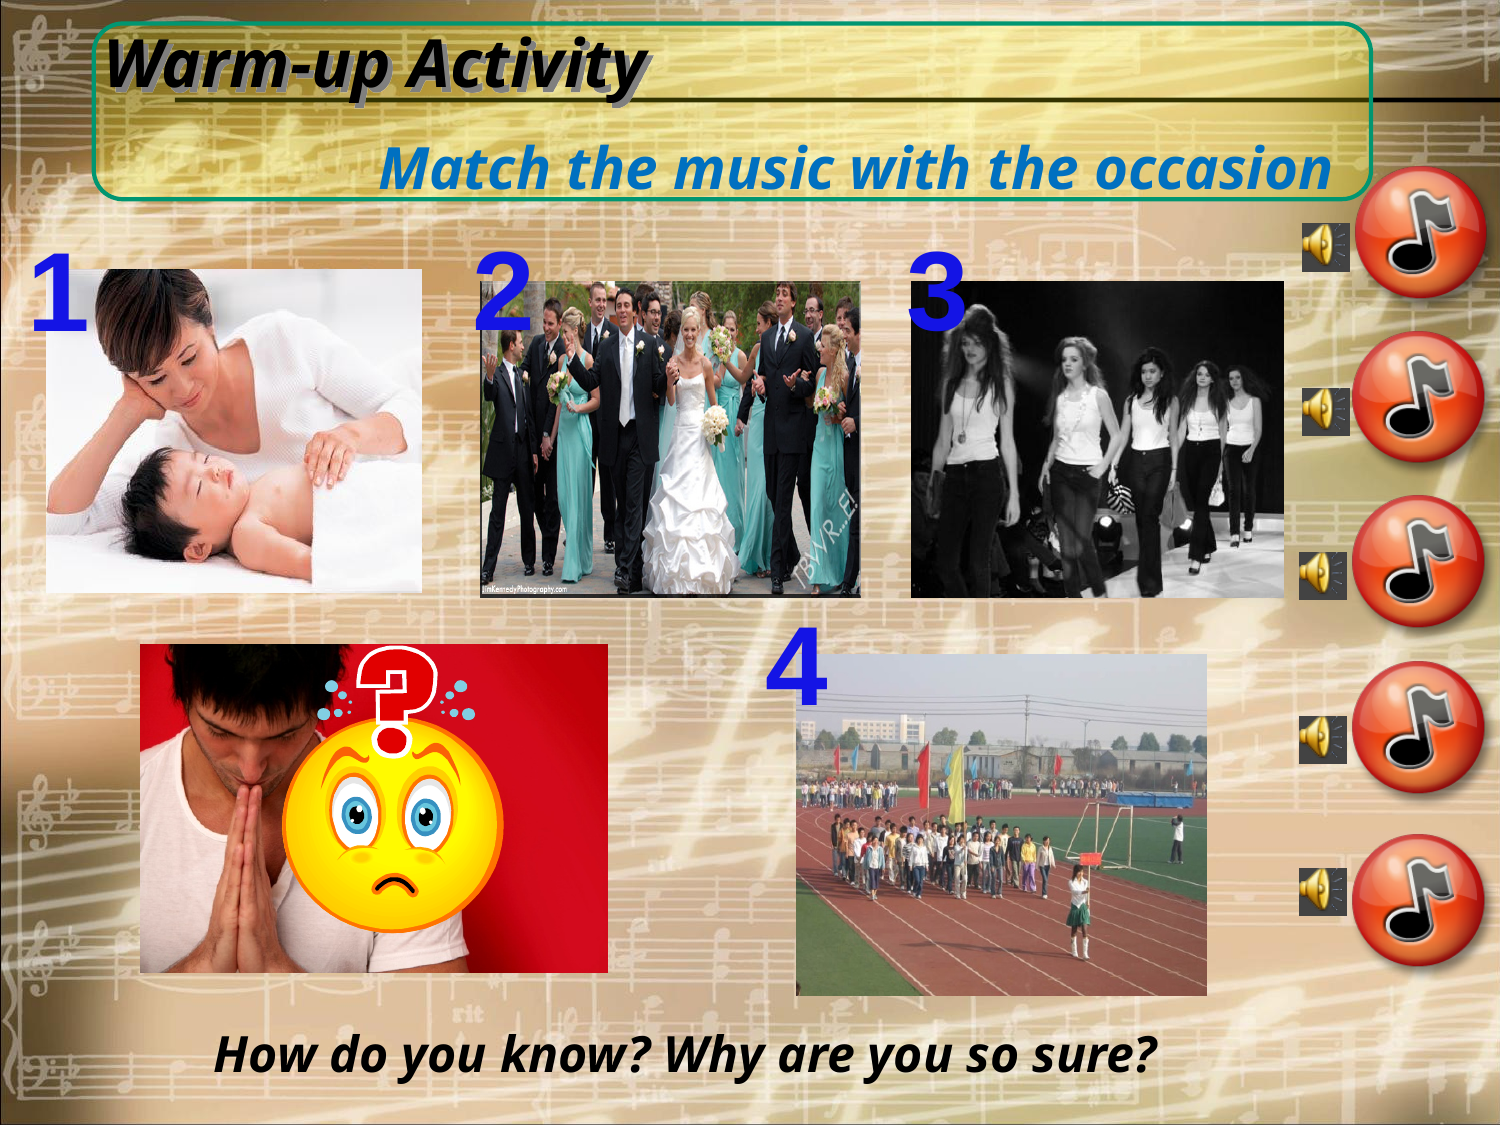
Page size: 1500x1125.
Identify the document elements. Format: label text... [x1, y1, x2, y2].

text_box 4 [750, 606, 844, 736]
text_box 2 [457, 210, 551, 361]
text_box [91, 21, 1374, 202]
picture [0, 0, 1500, 1125]
text_box Warm-up Activity [46, 11, 704, 111]
title Match the music with the occasion [363, 116, 1360, 216]
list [46, 269, 423, 593]
text_box How do you know? Why are you so sure? [199, 1003, 1325, 1102]
text_box 1 [12, 211, 105, 362]
text_box 3 [891, 210, 984, 361]
